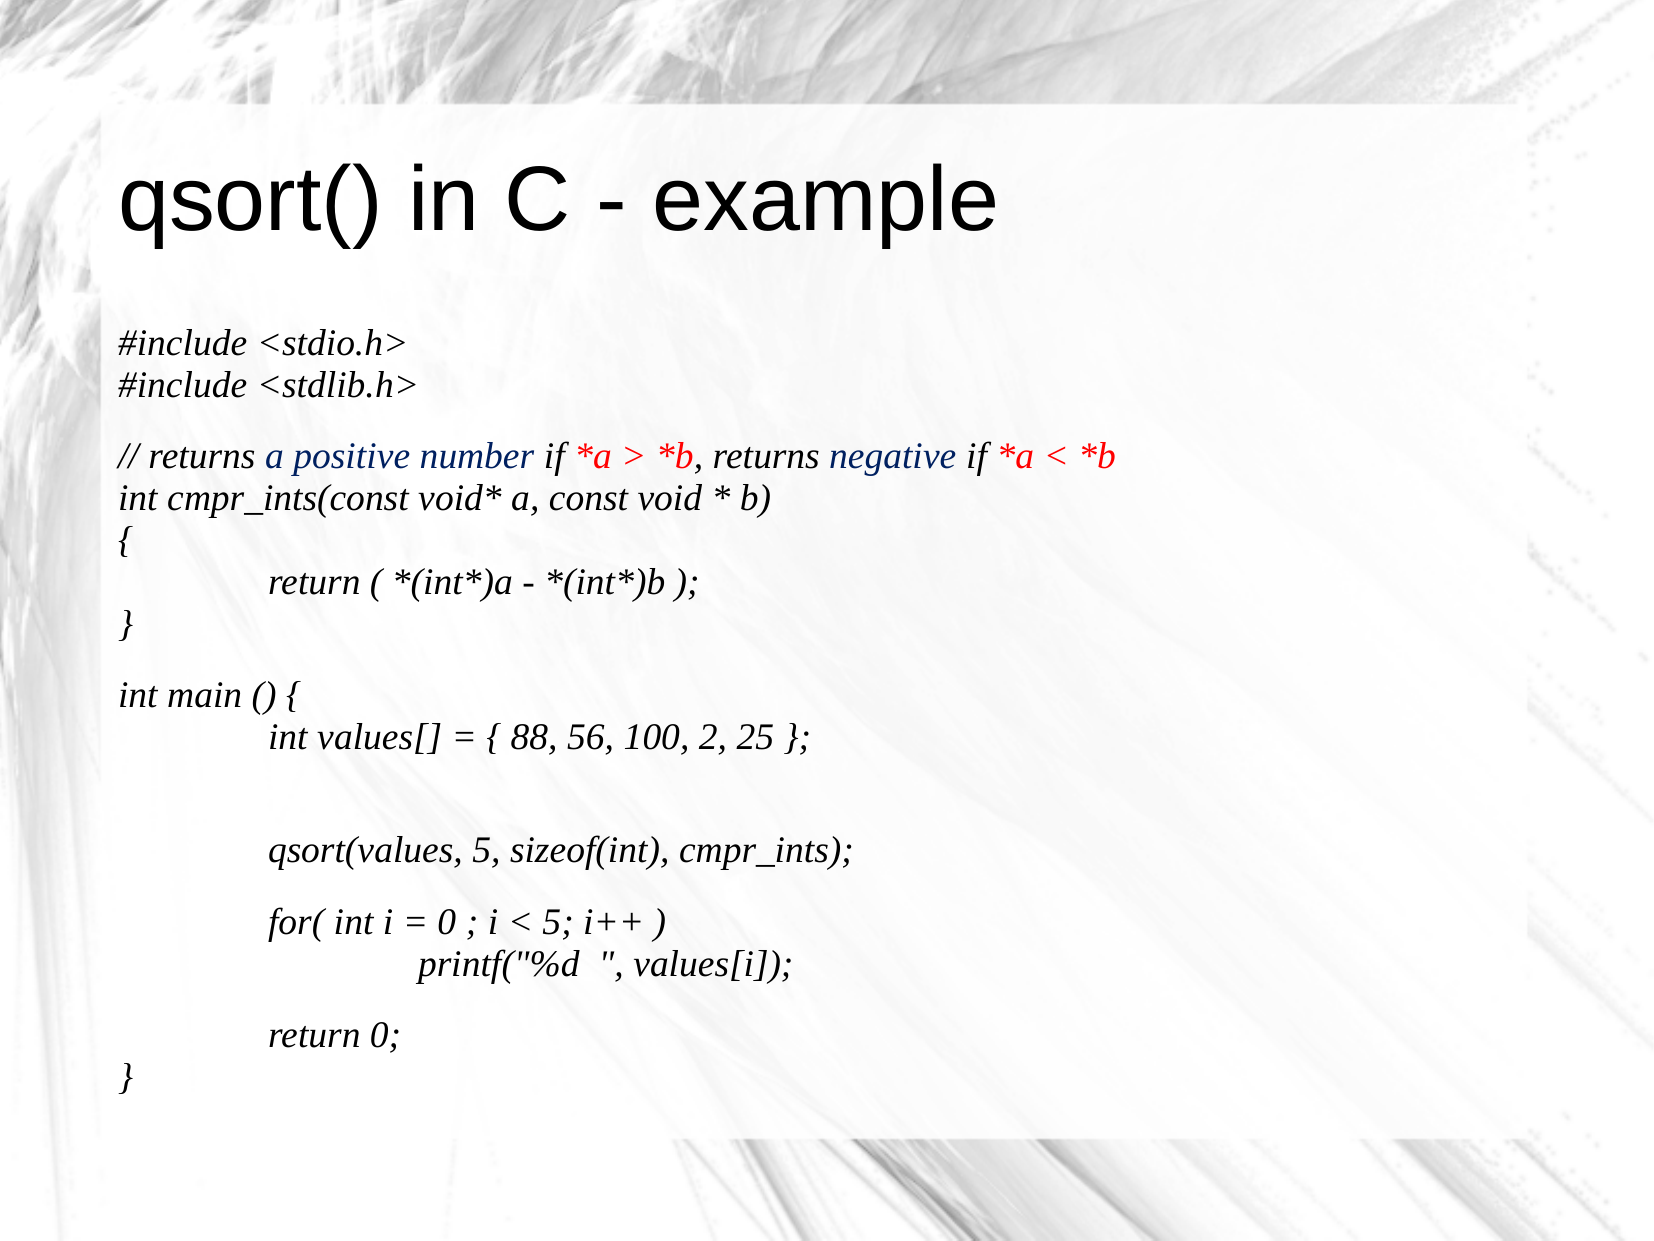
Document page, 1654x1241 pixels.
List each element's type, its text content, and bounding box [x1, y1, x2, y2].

list #include <stdio.h> #include <stdlib.h> // returns a positive number if *a > *b, returns negative if *a < *b int cmpr_ints(const void* a, const void * b) { return ( *(int*)a - *(int*)b ); } int main () { int values[] = { 88, 56, 100, 2, 25 }; qsort(values, 5, sizeof(int), cmpr_ints); for( int i = 0 ; i < 5; i++ ) printf("%d ", values[i]); return 0; } [118, 319, 1571, 1109]
picture [0, 0, 1654, 1241]
title qsort() in C - example [118, 112, 1506, 281]
